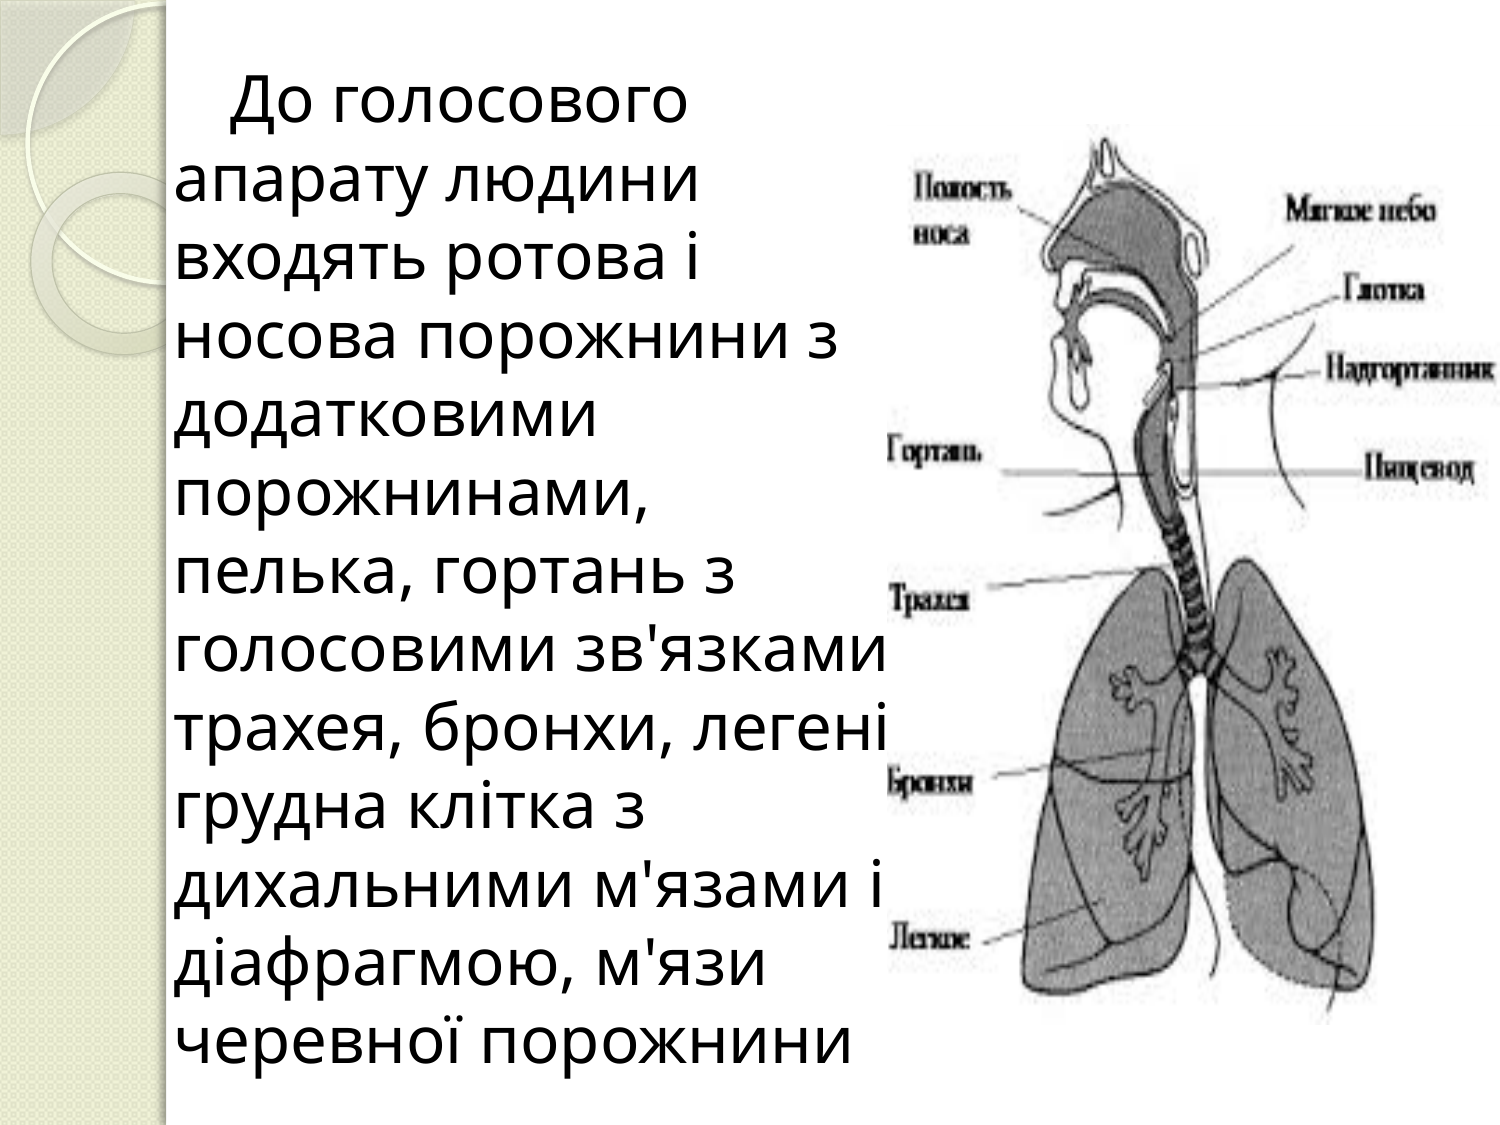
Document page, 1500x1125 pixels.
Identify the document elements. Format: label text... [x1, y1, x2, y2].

list До голосового апарату людини входять ротова і носова порожнини з додатковими порожнинами, пелька, гортань з голосовими зв'язками, трахея, бронхи, легені, грудна клітка з дихальними м'язами і діафрагмою, м'язи черевної порожнини [99, 50, 925, 1125]
picture [887, 124, 1500, 1026]
